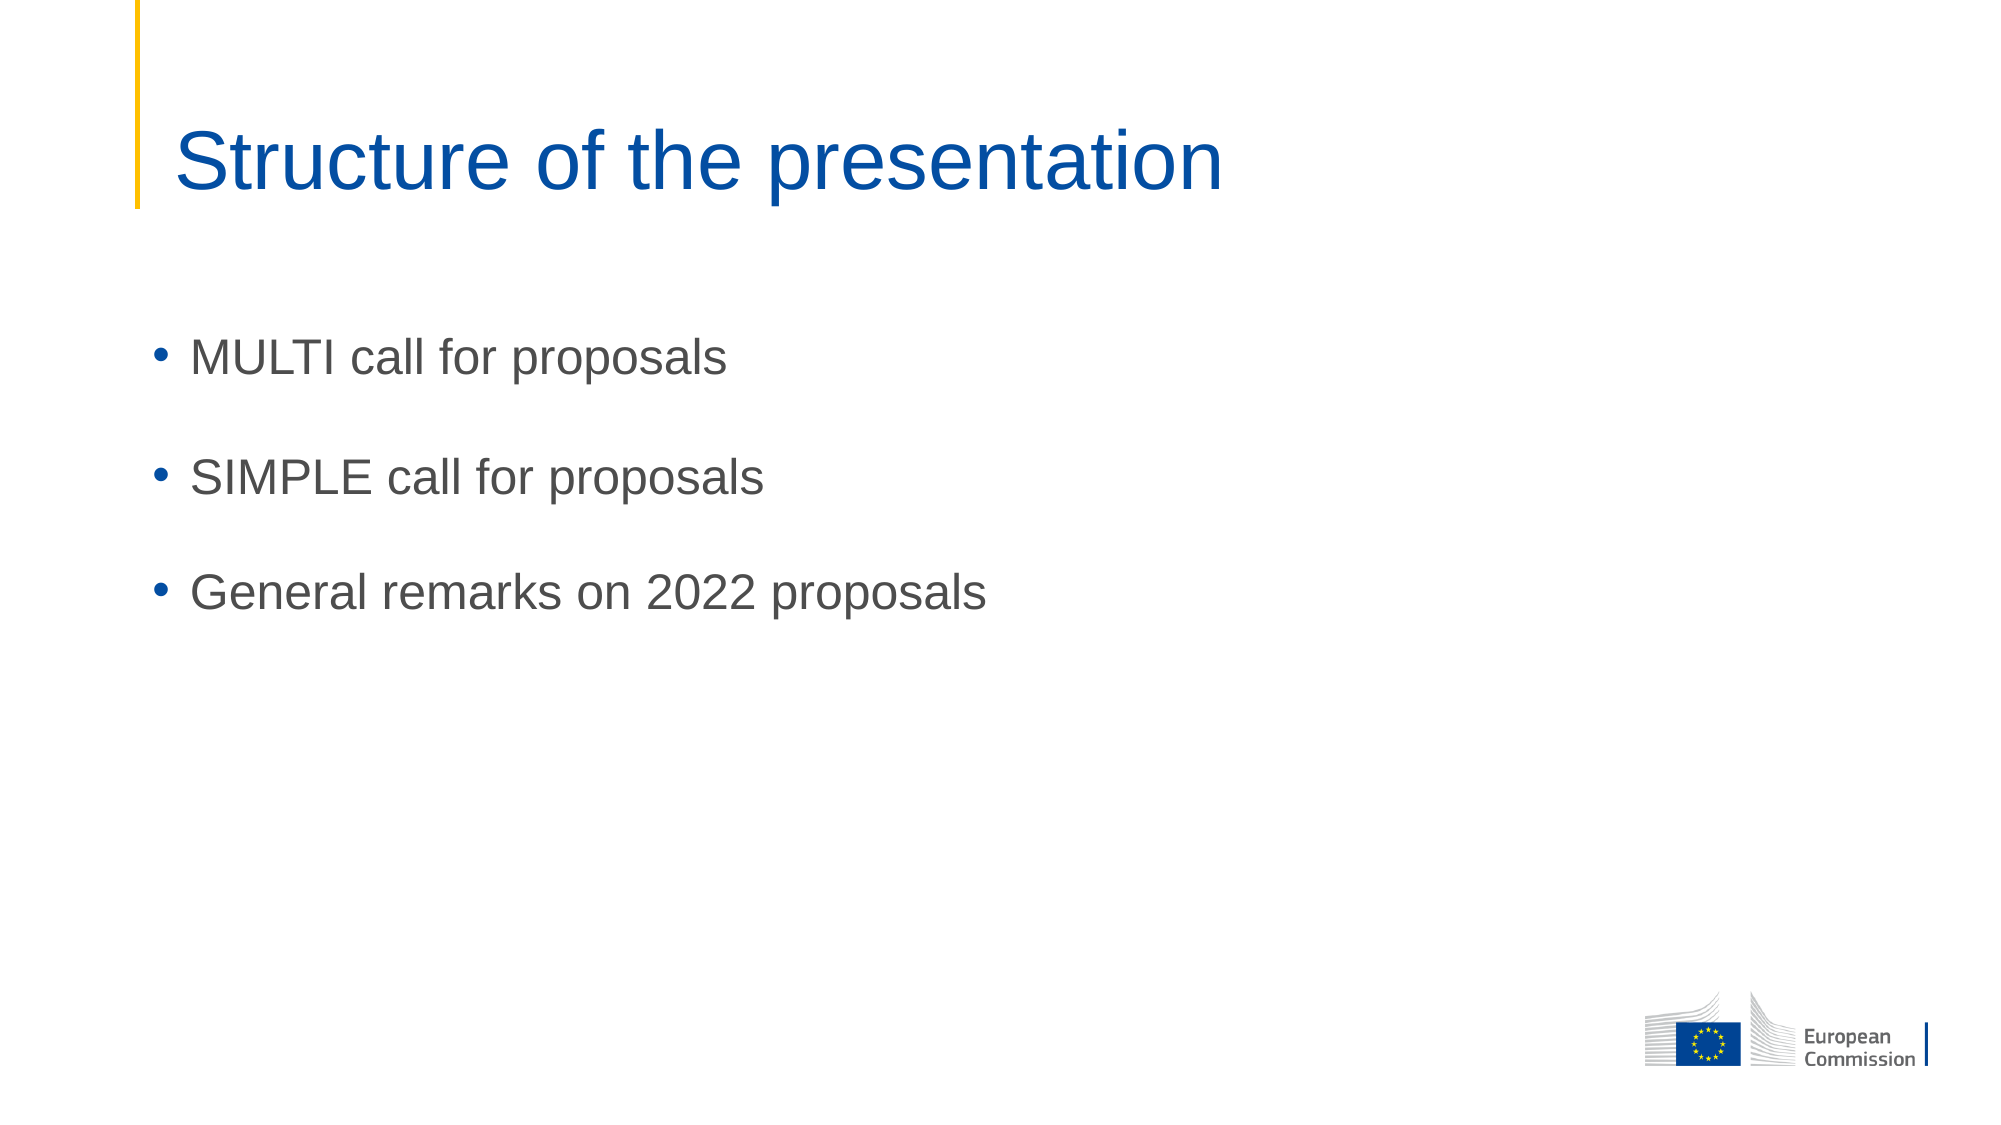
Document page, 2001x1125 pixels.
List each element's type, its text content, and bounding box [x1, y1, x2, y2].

title Structure of the presentation [159, 79, 1885, 208]
picture [1645, 991, 1928, 1066]
list MULTI call for proposals SIMPLE call for proposals General remarks on 2022 proposals [137, 271, 1927, 909]
